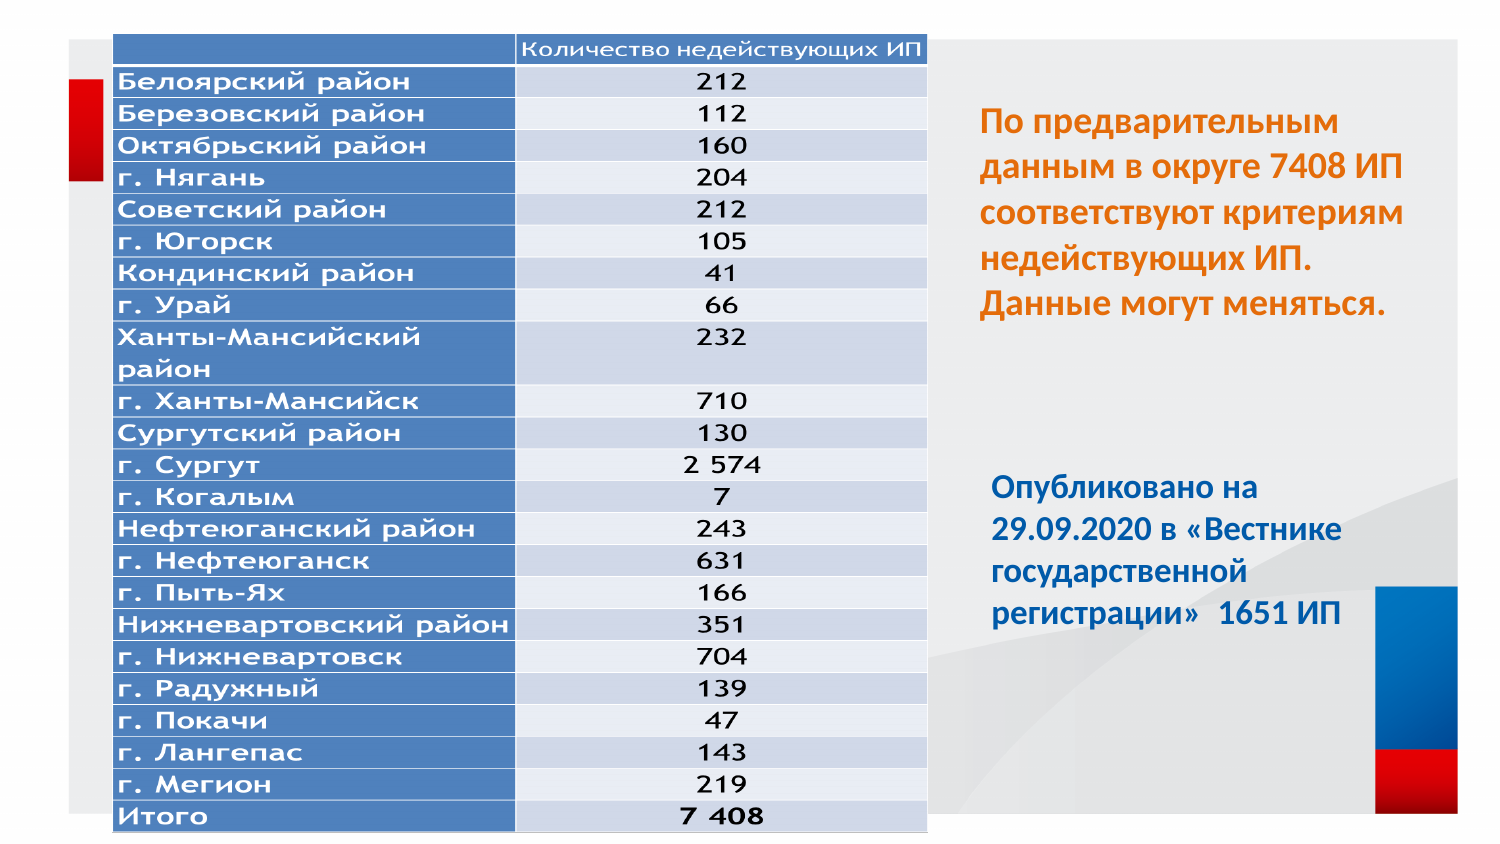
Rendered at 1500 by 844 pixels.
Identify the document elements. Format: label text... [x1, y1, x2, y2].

picture [0, 0, 1500, 844]
text_box По предварительным данным в округе 7408 ИП соответствуют критериям недействующих ИП. Данные могут меняться. [962, 79, 1424, 340]
text_box Опубликовано на 29.09.2020 в «Вестнике государственной регистрации» 1651 ИП [974, 417, 1365, 678]
